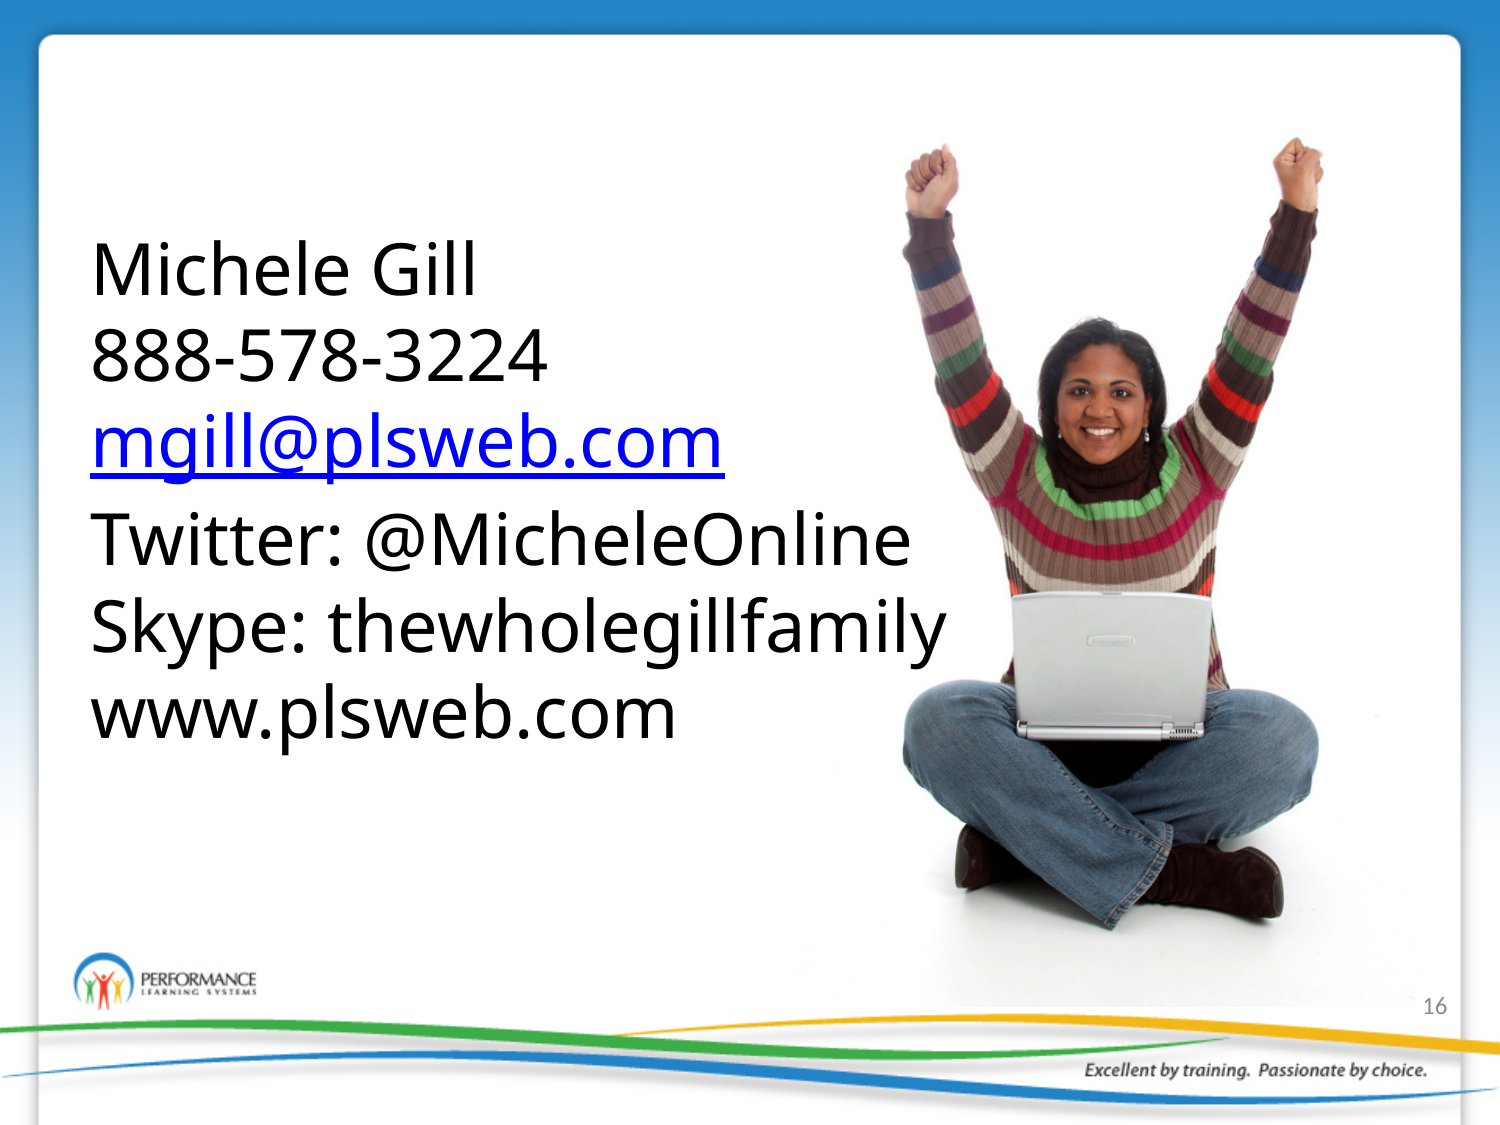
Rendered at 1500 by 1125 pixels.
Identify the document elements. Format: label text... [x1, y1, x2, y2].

title Michele Gill 888-578-3224 mgill@plsweb.com Twitter: @MicheleOnline Skype: thewholegillfamily www.plsweb.com [75, 137, 782, 925]
picture [0, 0, 1500, 1125]
slide_number 16 [1299, 975, 1463, 1035]
